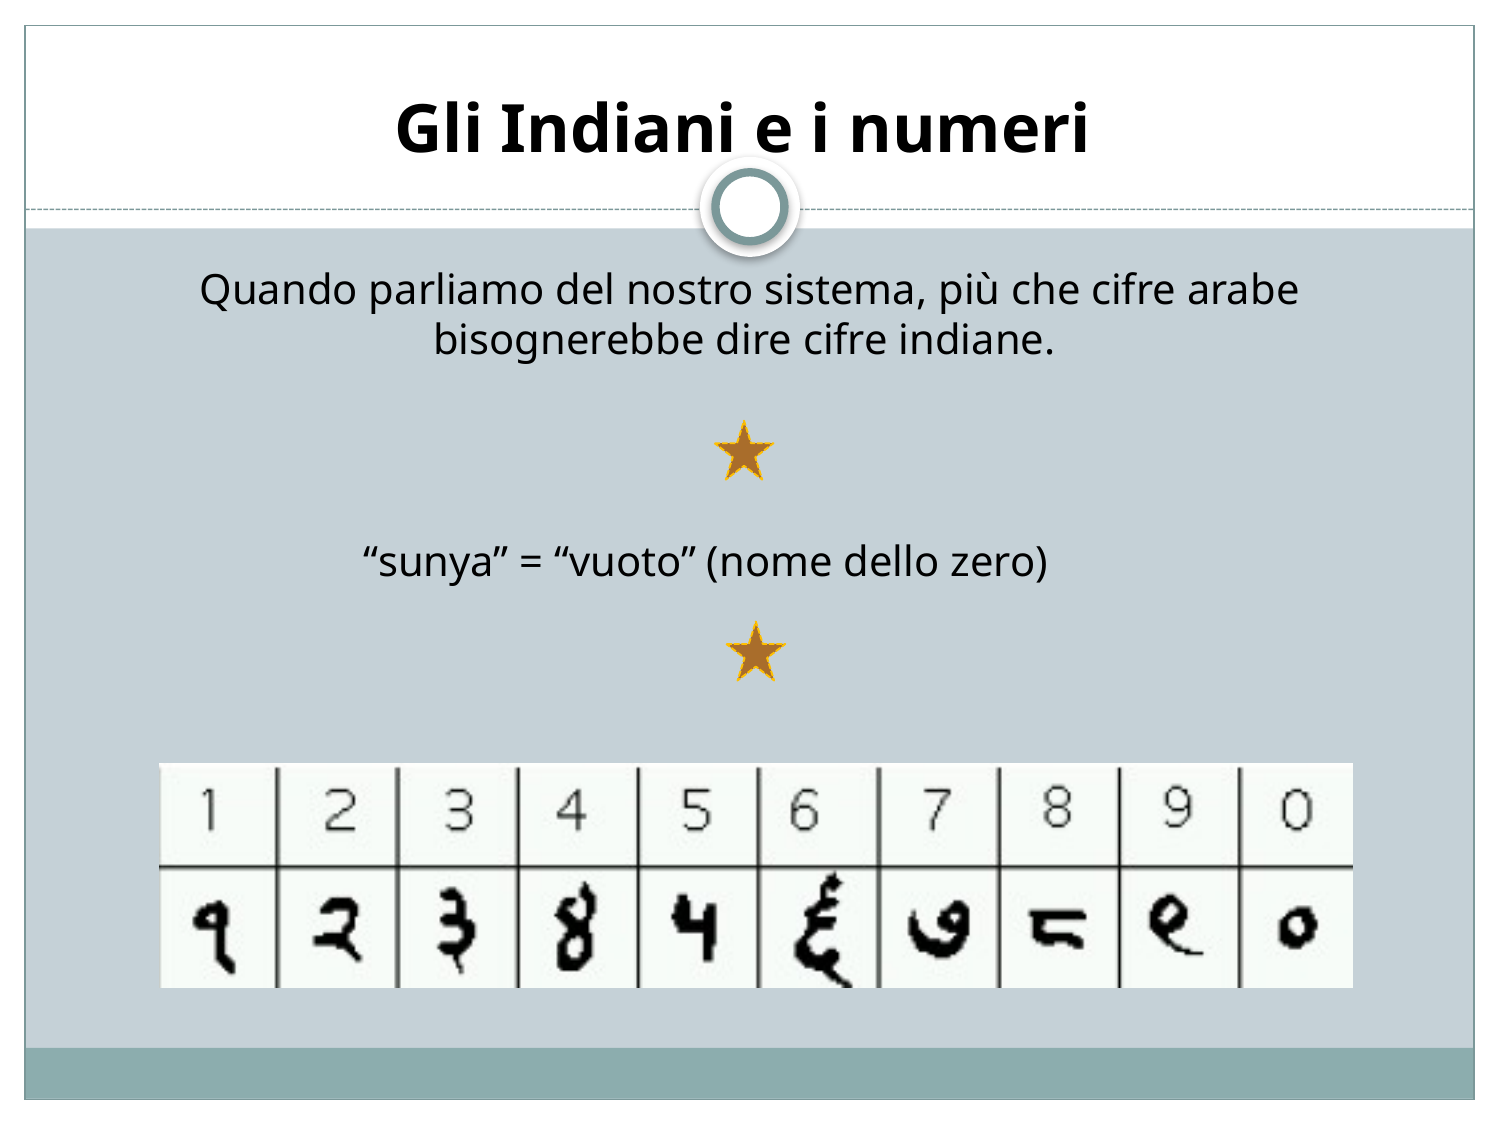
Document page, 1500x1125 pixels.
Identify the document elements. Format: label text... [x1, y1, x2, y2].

text_box Quando parliamo del nostro sistema, più che cifre arabe bisognerebbe dire cifre indiane. [159, 255, 1341, 371]
text_box Gli Indiani e i numeri [380, 78, 1124, 173]
text_box [725, 620, 787, 682]
text_box [713, 419, 775, 481]
picture [159, 762, 1353, 988]
text_box “sunya” = “vuoto” (nome dello zero) [348, 527, 1099, 592]
